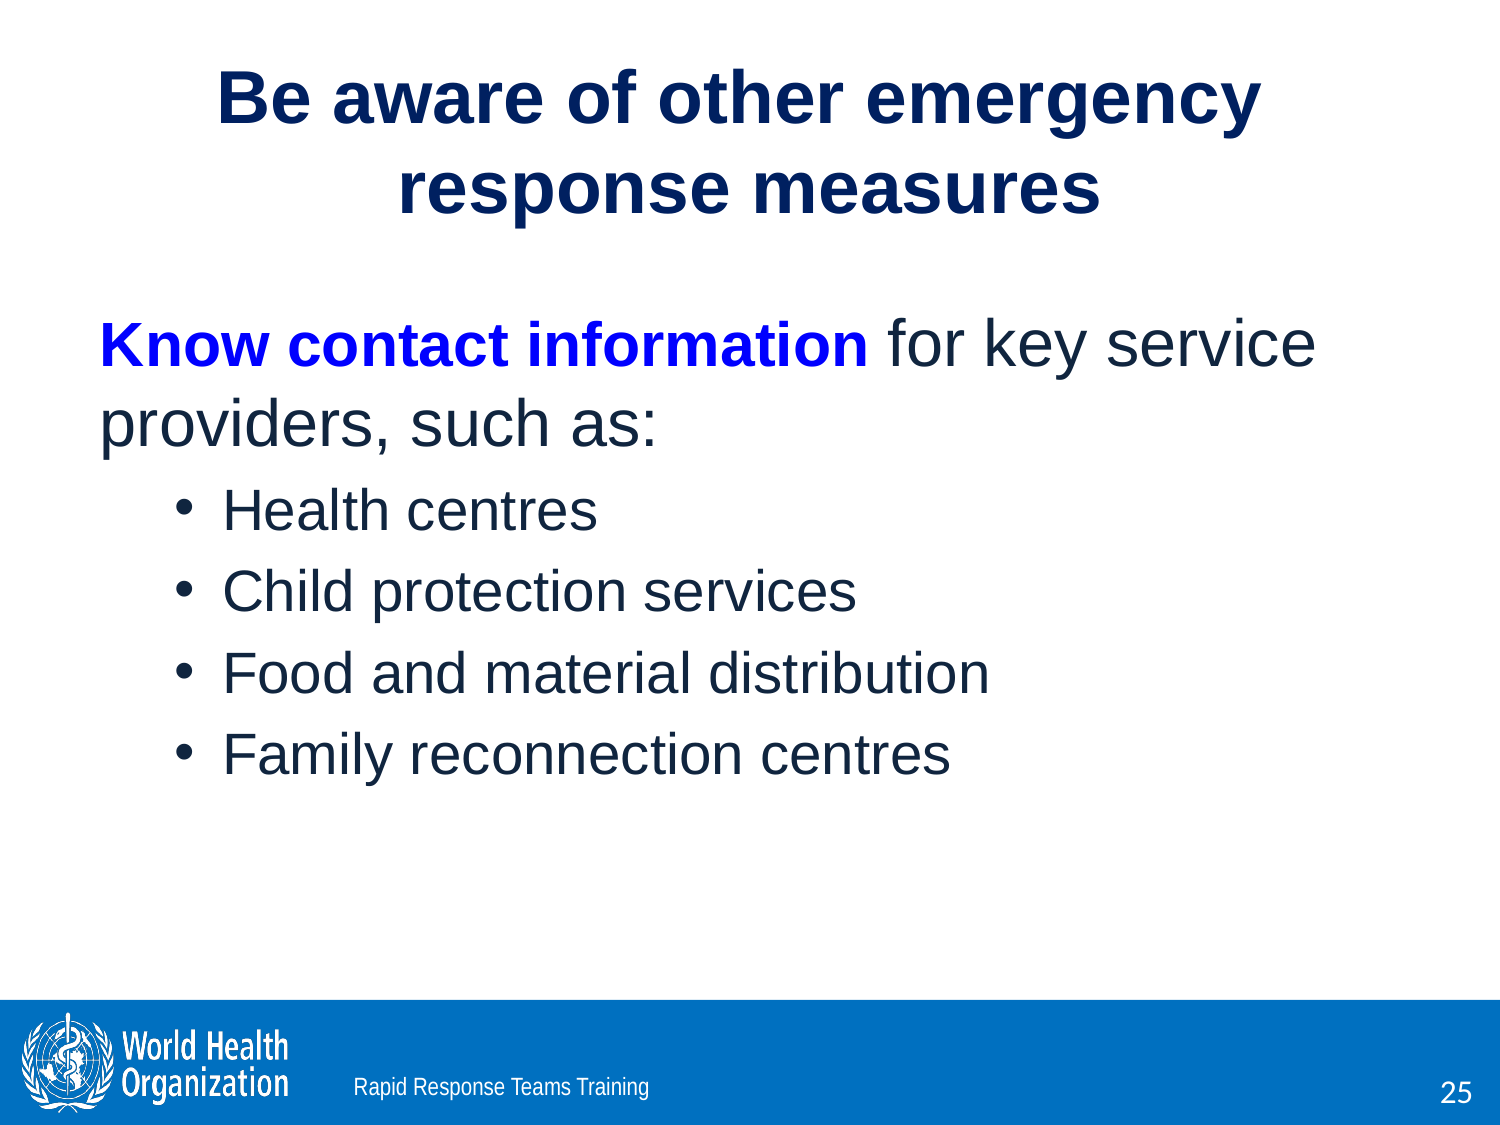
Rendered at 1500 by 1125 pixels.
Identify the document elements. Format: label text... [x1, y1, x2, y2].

title Be aware of other emergency response measures [75, 45, 1425, 233]
picture [21, 1012, 288, 1113]
list Know contact information for key service providers, such as: Health centres Child protection services Food and material distribution Family reconnection centres [85, 292, 1436, 1035]
